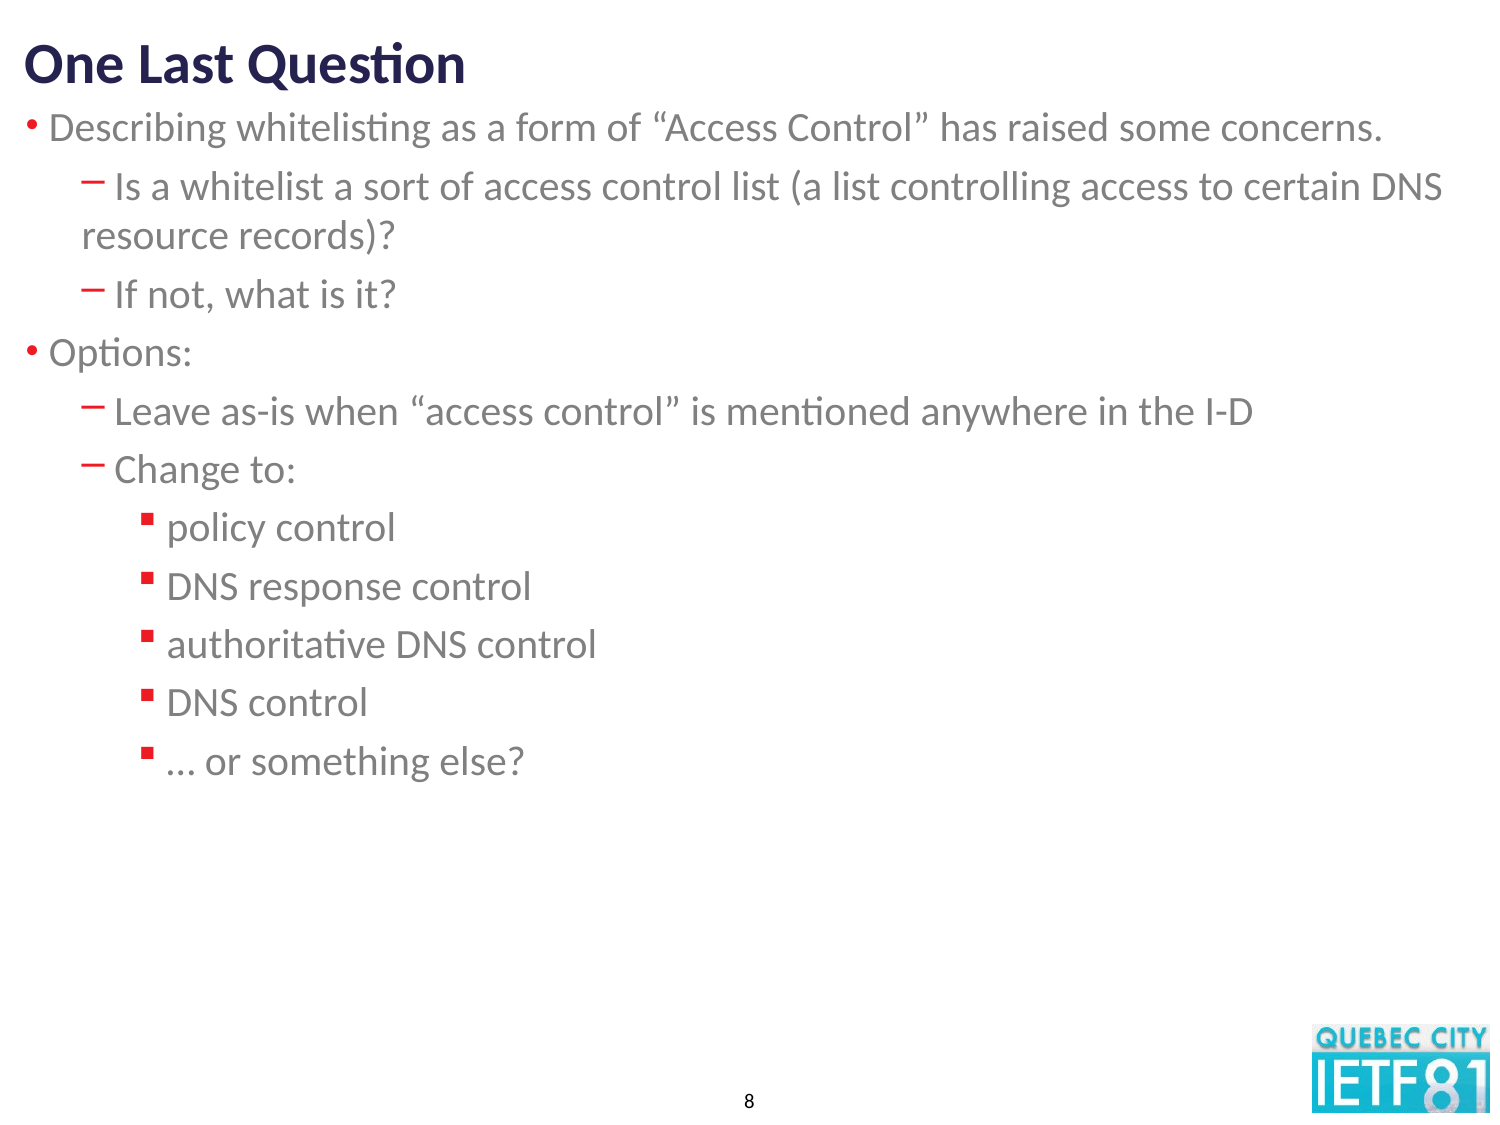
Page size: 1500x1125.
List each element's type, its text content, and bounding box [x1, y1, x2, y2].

title One Last Question [24, 24, 1476, 99]
picture [1312, 1024, 1490, 1113]
list Describing whitelisting as a form of “Access Control” has raised some concerns. Is a whitelist a sort of access control list (a list controlling access to certain DNS resource records)? If not, what is it? Options: Leave as-is when “access control” is mentioned anywhere in the I-D Change to: policy control DNS response control authoritative DNS control DNS control … or something else? [24, 99, 1476, 1051]
slide_number 8 [724, 1087, 774, 1125]
